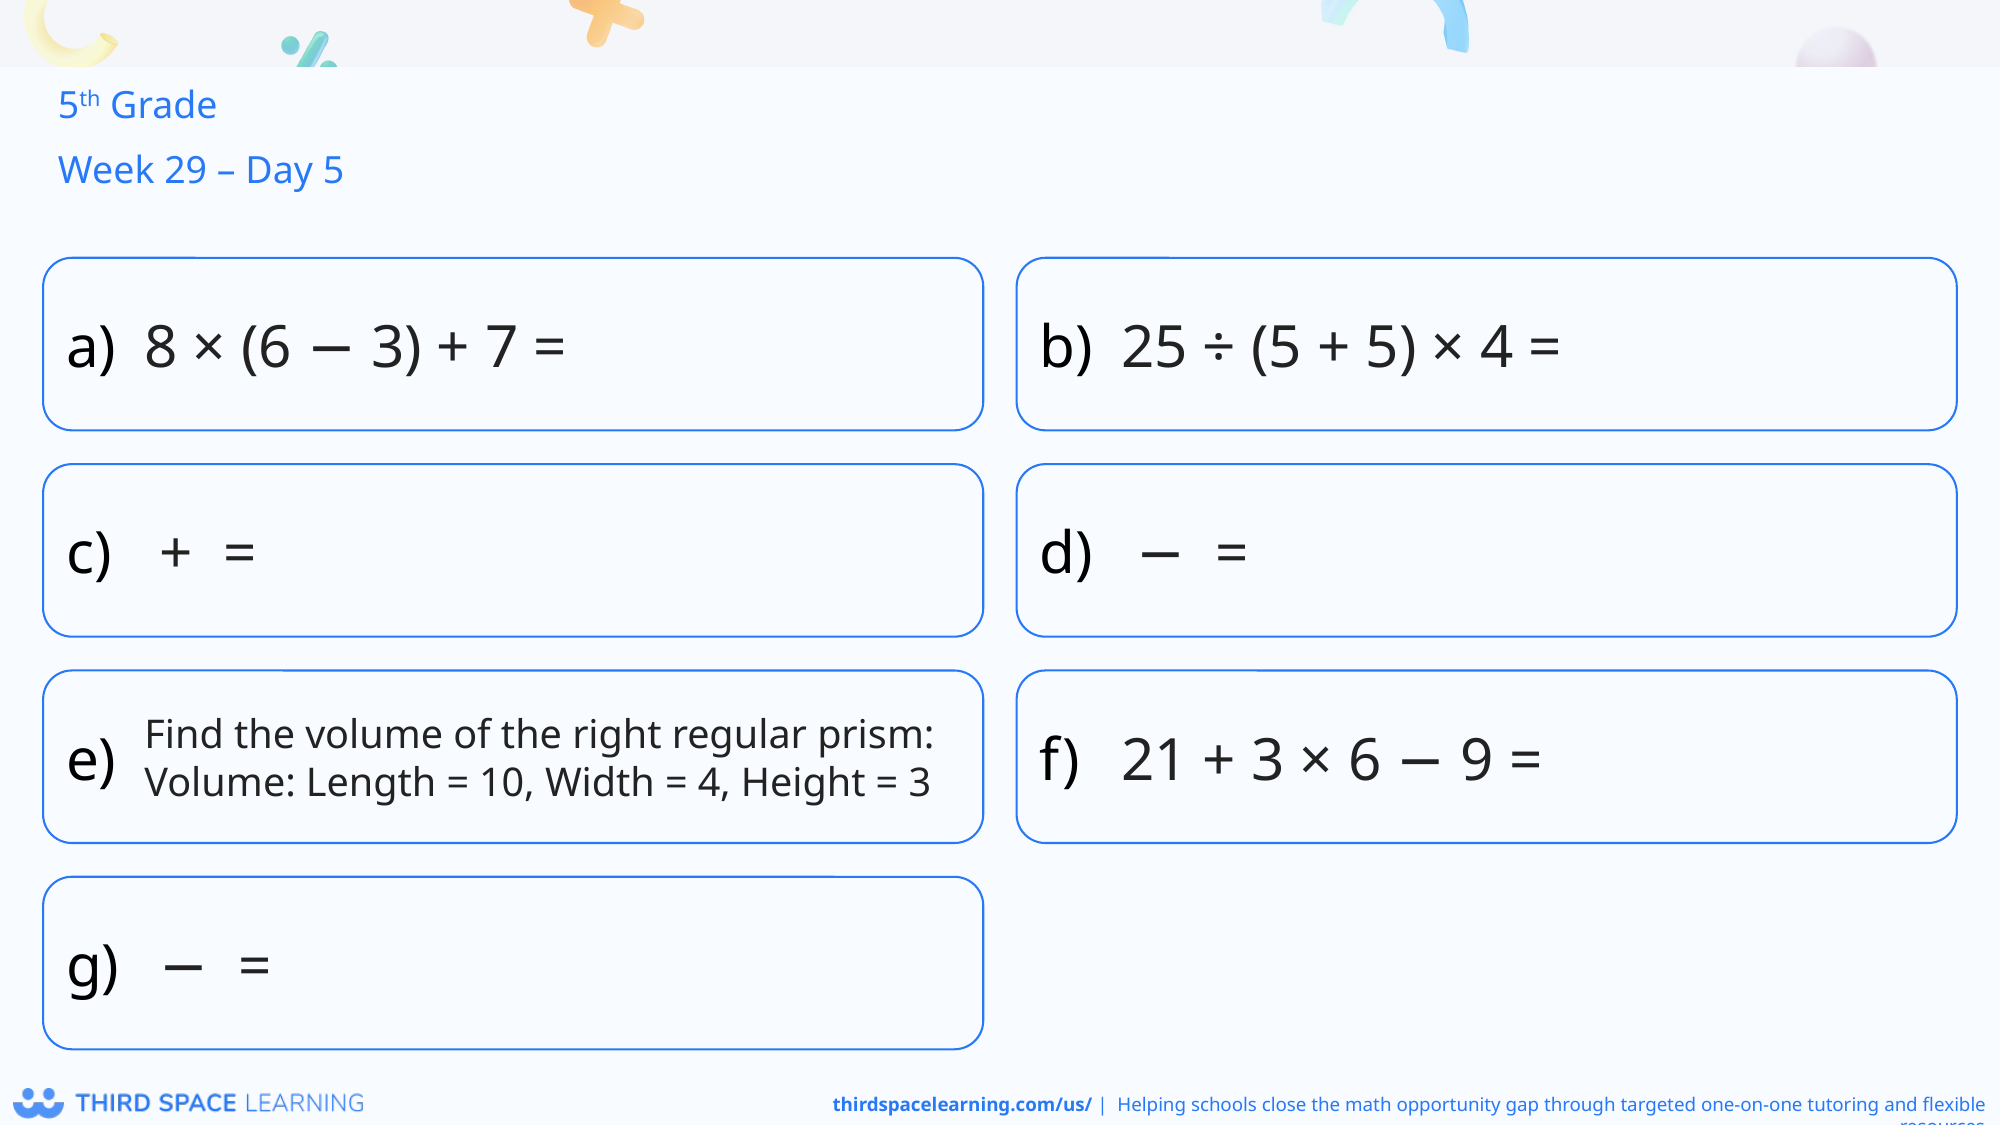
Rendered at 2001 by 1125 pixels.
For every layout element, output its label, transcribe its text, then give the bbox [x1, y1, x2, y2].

list 21 + 3 × 6 − 9 = [1106, 684, 1939, 829]
list Find the volume of the right regular prism: Volume: Length = 10, Width = 4, Height = 3 [129, 684, 962, 829]
picture [0, 0, 2000, 67]
text_box 5th Grade Week 29 – Day 5 [43, 73, 509, 212]
list 8 × (6 − 3) + 7 = [129, 272, 962, 416]
picture [13, 1088, 365, 1119]
list 25 ÷ (5 + 5) × 4 = [1106, 272, 1939, 416]
